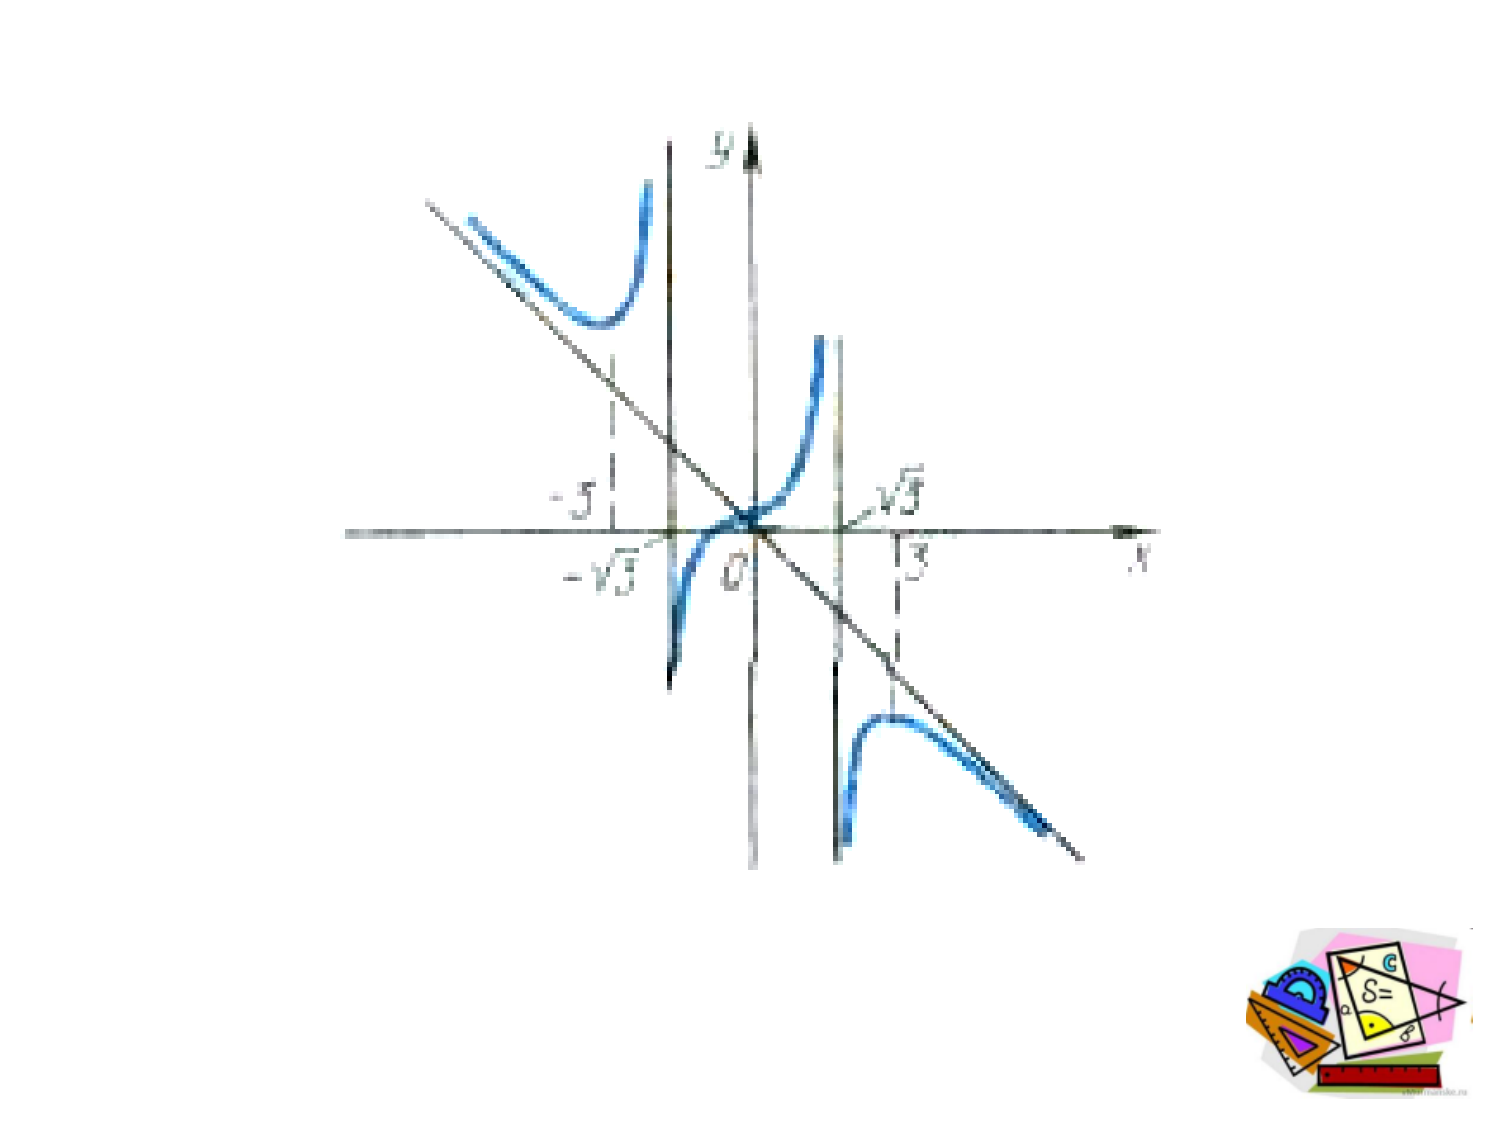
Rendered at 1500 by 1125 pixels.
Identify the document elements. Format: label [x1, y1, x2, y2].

picture [312, 113, 1223, 937]
picture [1245, 928, 1473, 1099]
